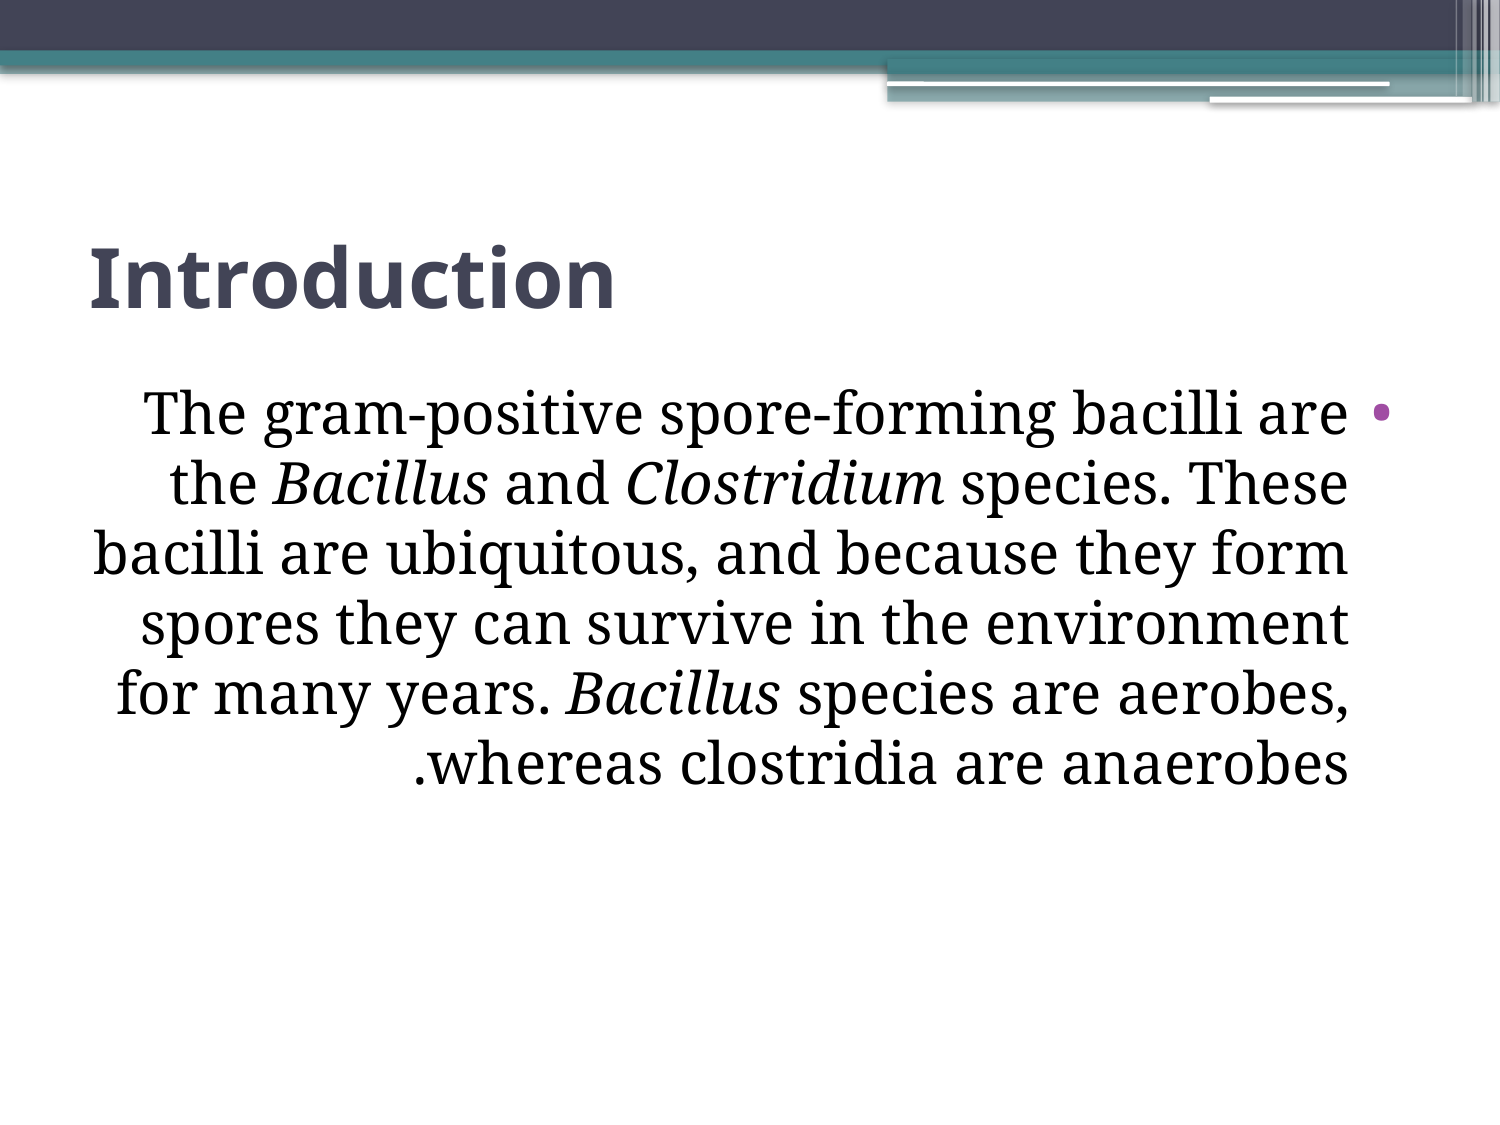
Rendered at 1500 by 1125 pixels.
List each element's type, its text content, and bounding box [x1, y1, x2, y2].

title Introduction [75, 187, 1425, 363]
list The gram-positive spore-forming bacilli are the Bacillus and Clostridium species. These bacilli are ubiquitous, and because they form spores they can survive in the environment for many years. Bacillus species are aerobes, whereas clostridia are anaerobes. [75, 368, 1425, 1079]
